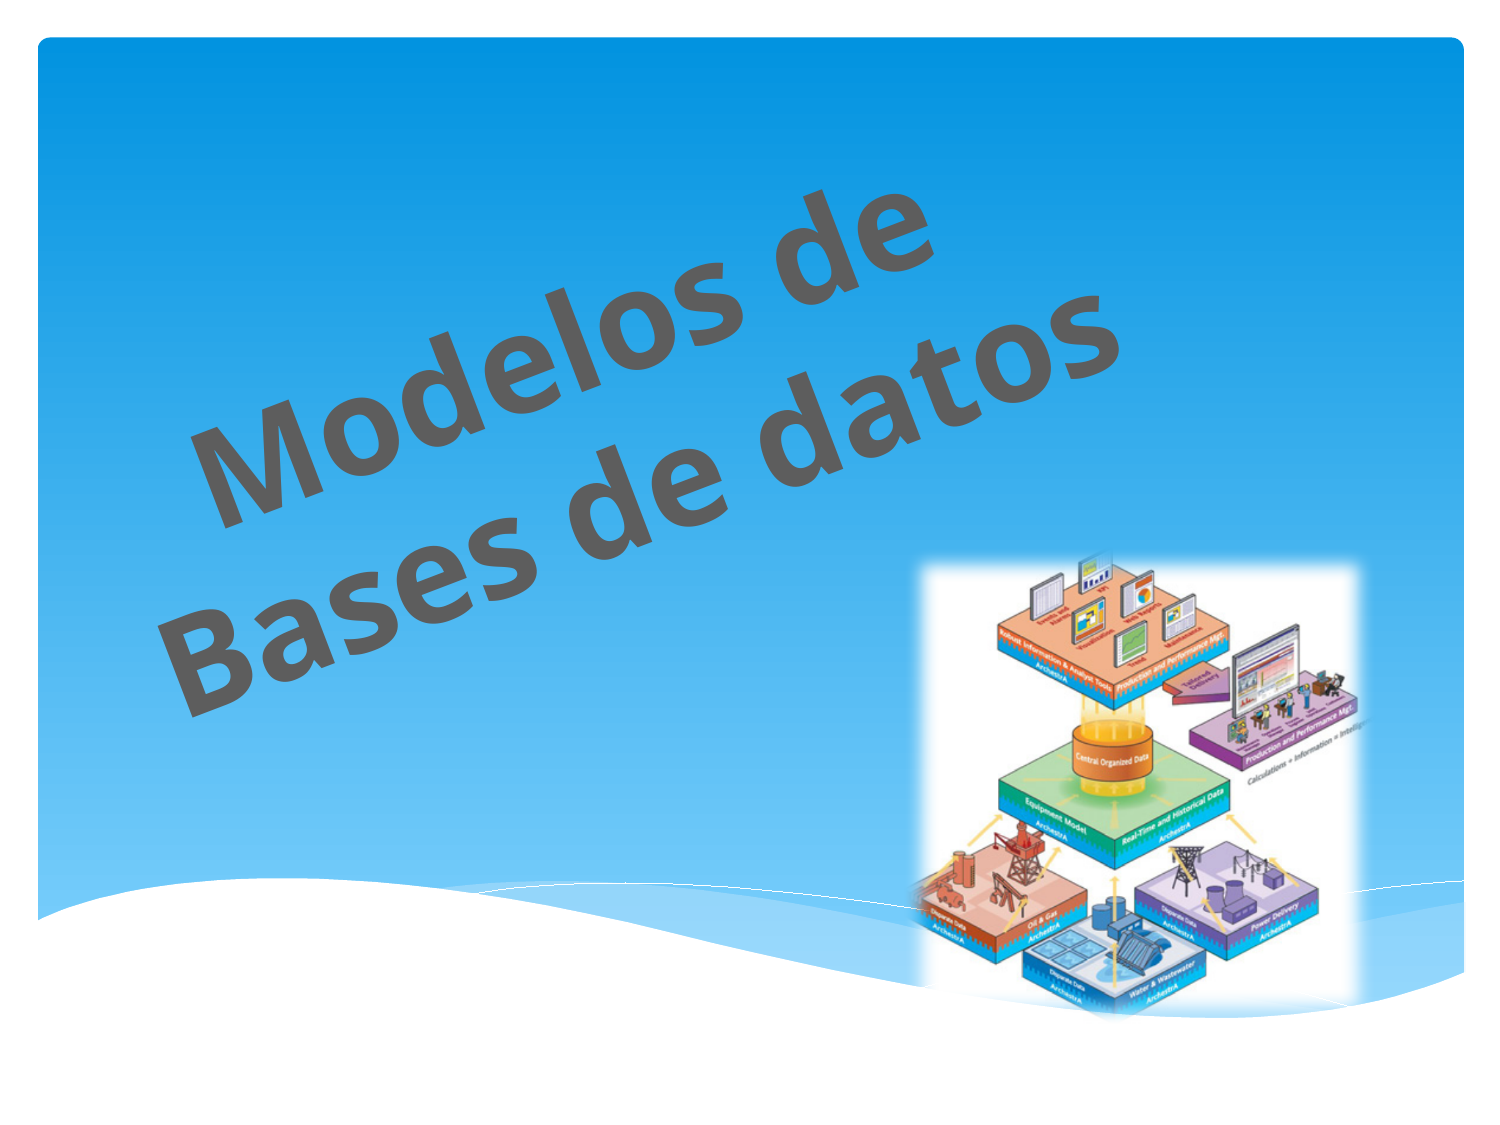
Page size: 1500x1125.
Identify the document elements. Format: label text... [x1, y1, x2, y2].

picture [903, 545, 1377, 1025]
text_box Modelos de Bases de datos [0, 42, 1213, 783]
